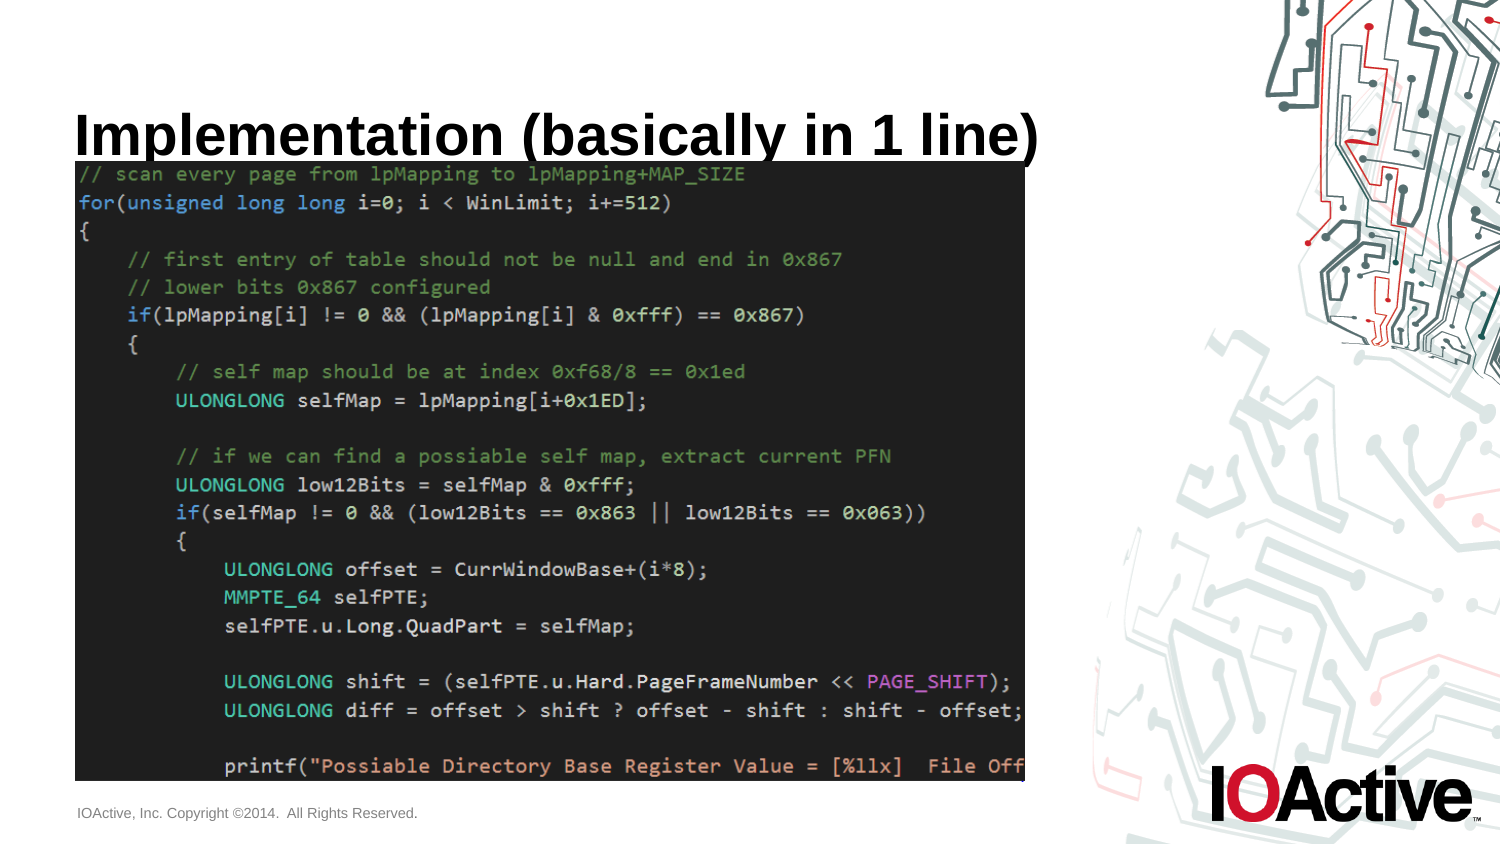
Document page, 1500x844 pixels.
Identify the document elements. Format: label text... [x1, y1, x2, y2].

title Implementation (basically in 1 line) [74, 96, 1213, 238]
picture [0, 0, 1500, 844]
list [74, 161, 1026, 782]
